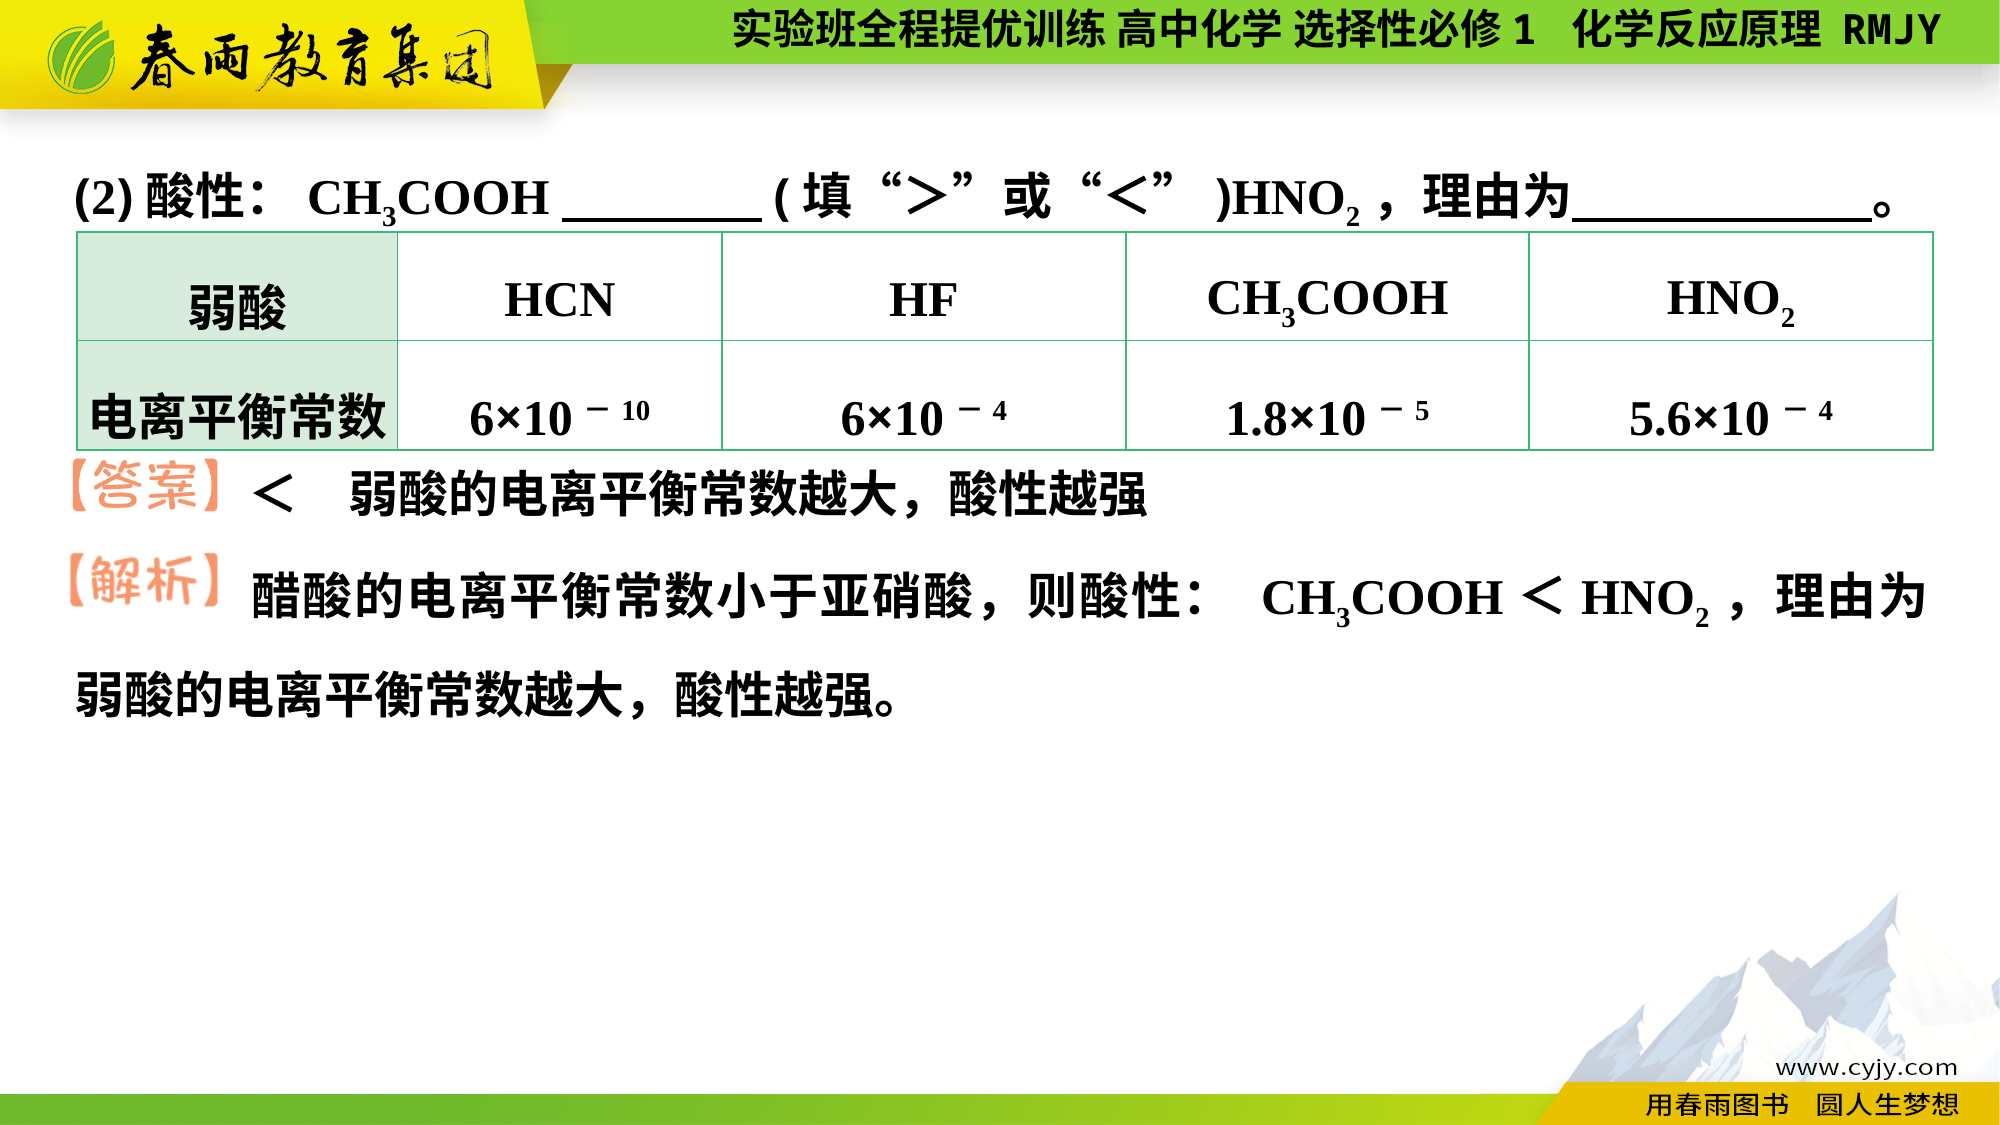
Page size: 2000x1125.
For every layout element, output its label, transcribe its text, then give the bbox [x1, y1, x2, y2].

text_box 醋酸的电离平衡常数小于亚硝酸，则酸性： CH3COOH＜HNO2，理由为弱酸的电离平衡常数越大，酸性越强。 [59, 523, 1944, 731]
table_header HCN [398, 233, 721, 340]
table_cell 5.6×10－4 [1530, 341, 1932, 424]
table_header 弱酸 [78, 233, 397, 340]
list (2)酸性：CH3COOH (填“＞”或“＜”)HNO2，理由为 。 [59, 122, 1944, 229]
table_cell 电离平衡常数 [78, 341, 397, 449]
table_cell 6×10－4 [723, 341, 1125, 424]
table_header CH3COOH [1127, 233, 1528, 340]
picture [0, 0, 2000, 1125]
table_header HNO2 [1530, 233, 1932, 340]
table_cell 6×10－10 [398, 341, 721, 424]
text_box ＜ 弱酸的电离平衡常数越大，酸性越强 [233, 424, 1968, 530]
table_header HF [723, 233, 1125, 340]
table_cell 1.8×10－5 [1127, 341, 1528, 424]
